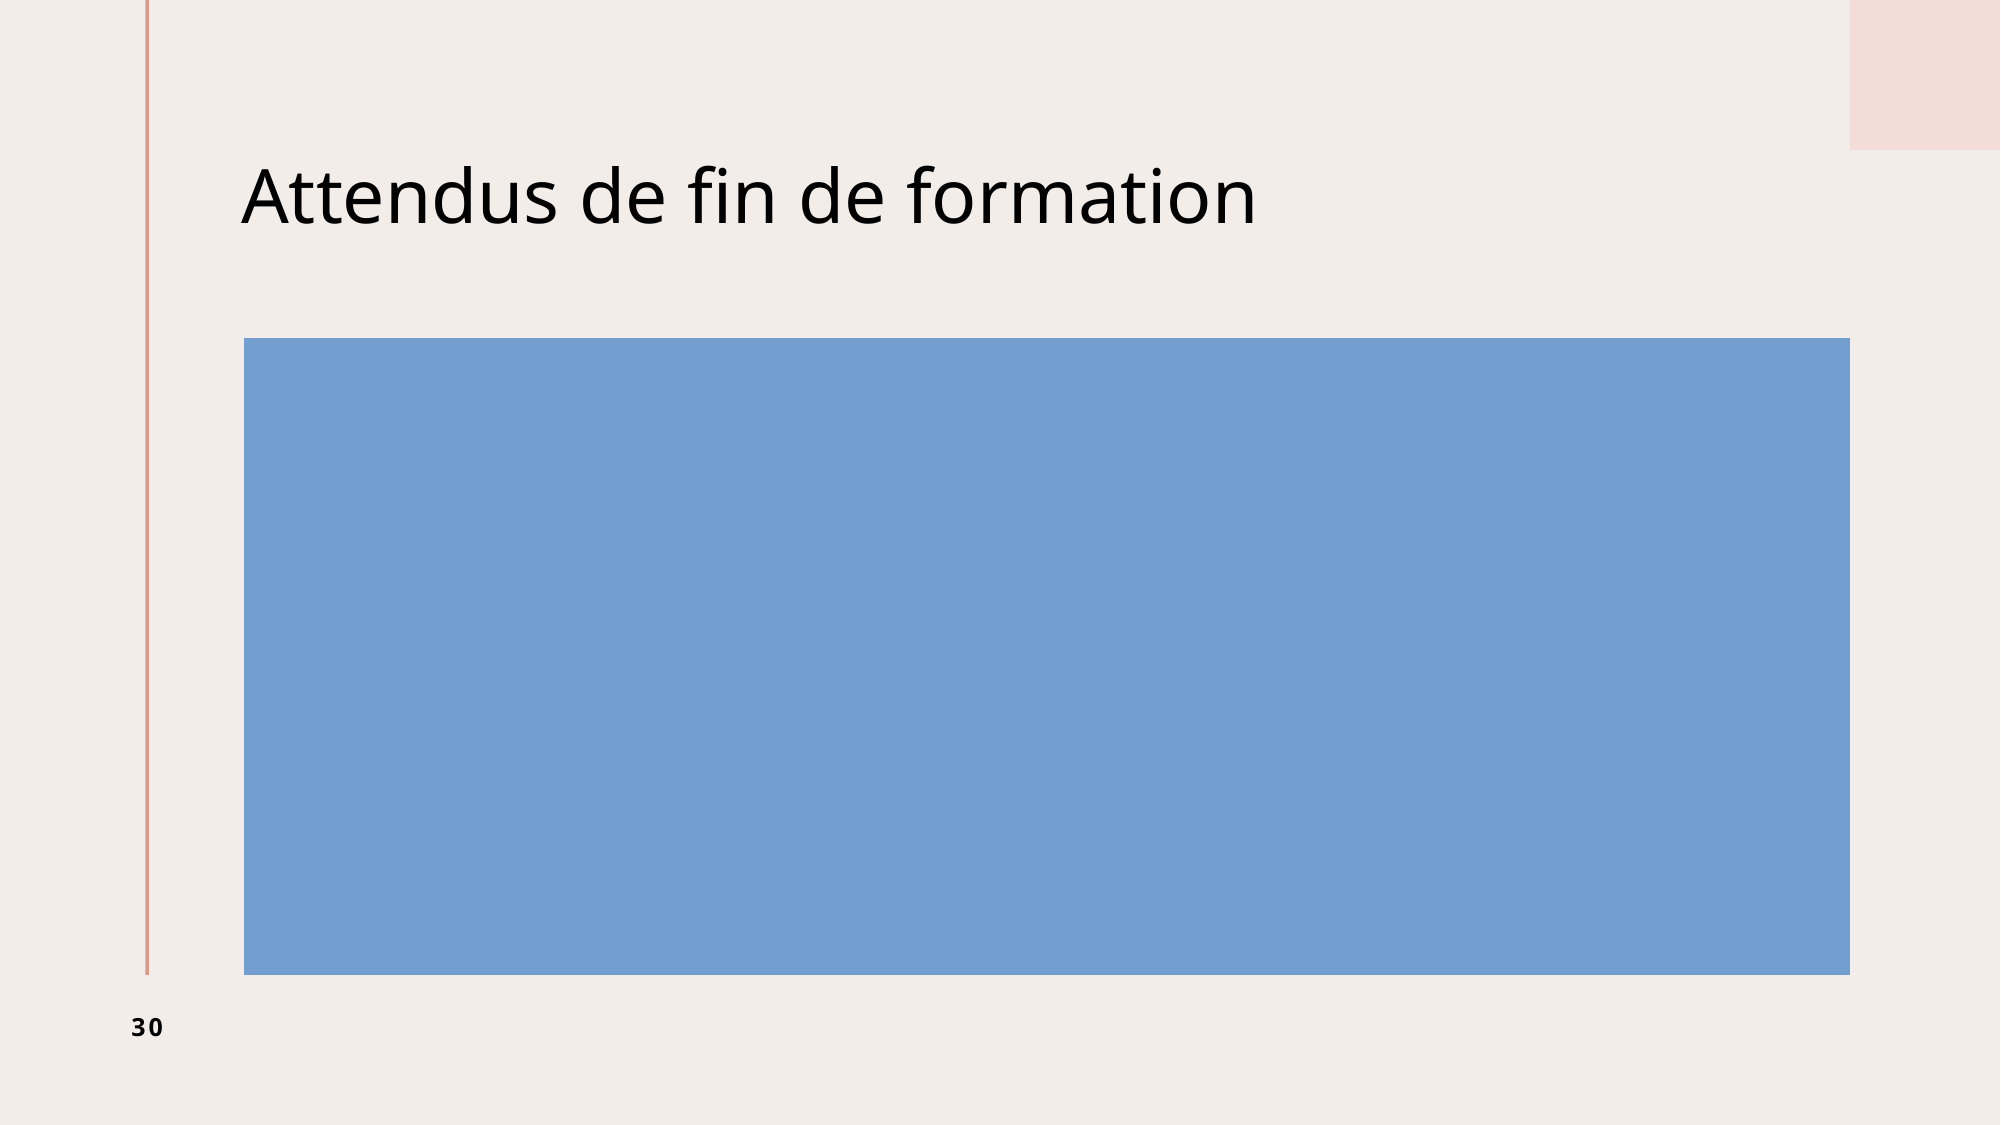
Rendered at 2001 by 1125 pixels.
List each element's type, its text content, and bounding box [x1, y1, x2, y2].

title Attendus de fin de formation [240, 82, 1850, 317]
slide_number 30 [67, 975, 227, 1082]
